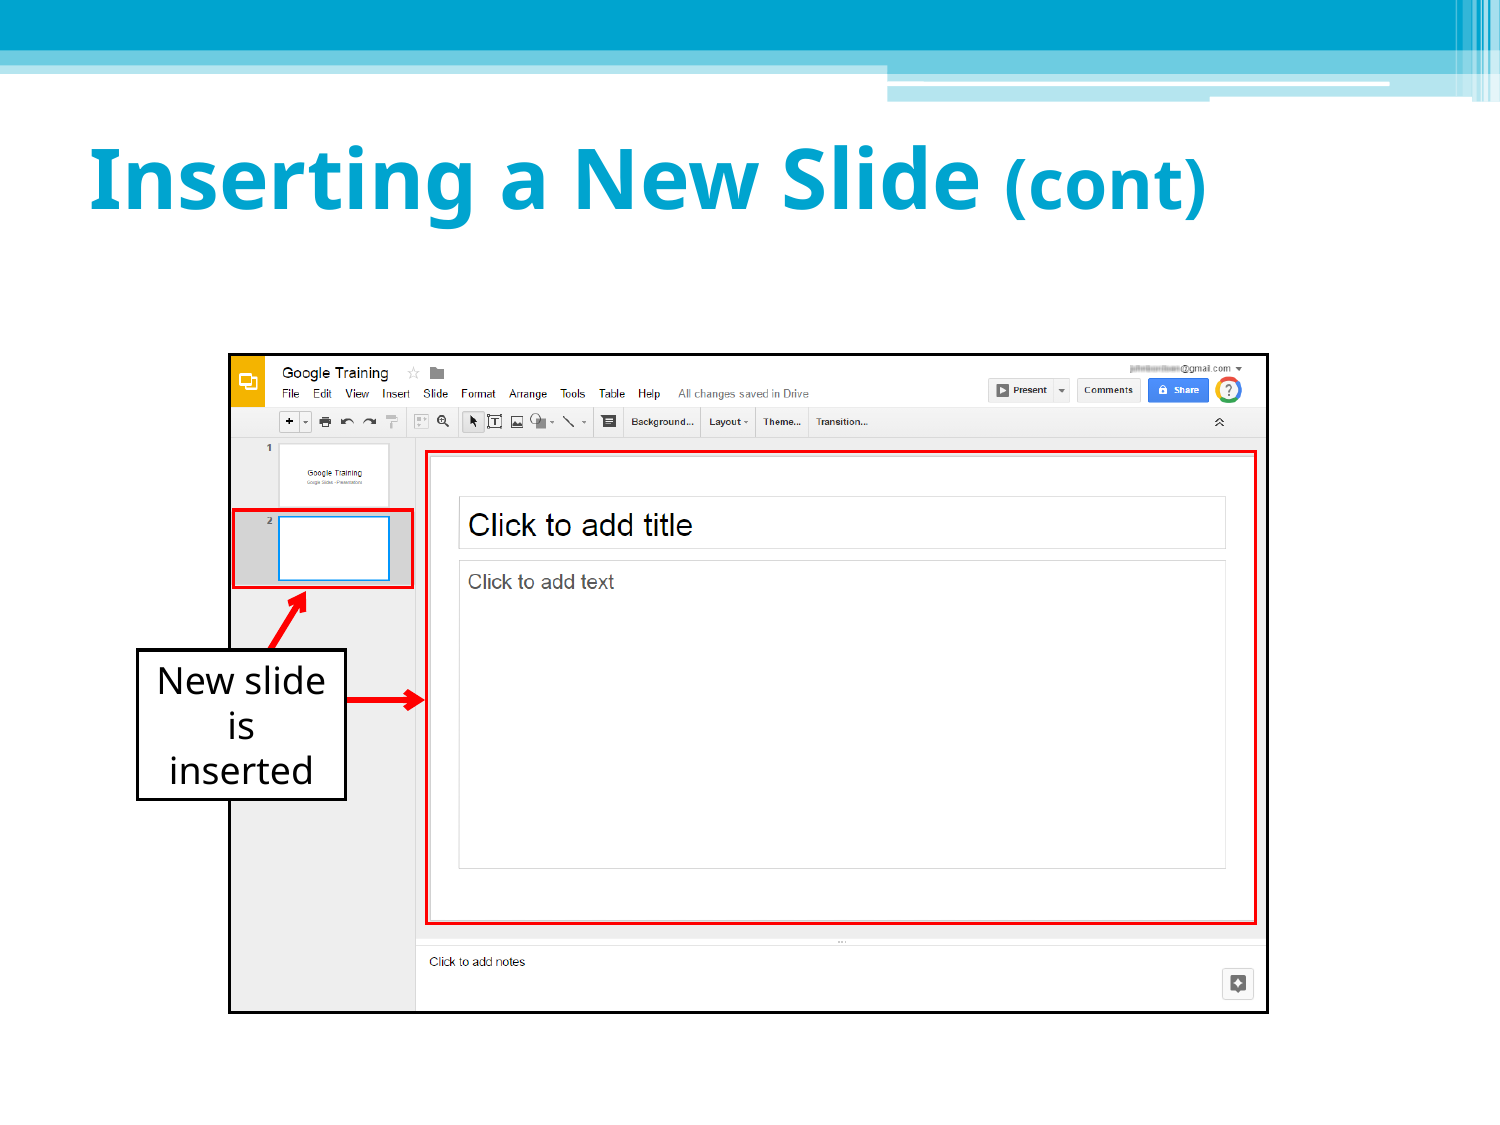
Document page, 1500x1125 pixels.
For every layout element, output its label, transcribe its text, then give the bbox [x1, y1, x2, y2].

text_box New slide is inserted [137, 649, 231, 800]
picture [231, 356, 1267, 1011]
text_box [262, 591, 306, 663]
title Inserting a New Slide (cont) [75, 90, 1418, 263]
